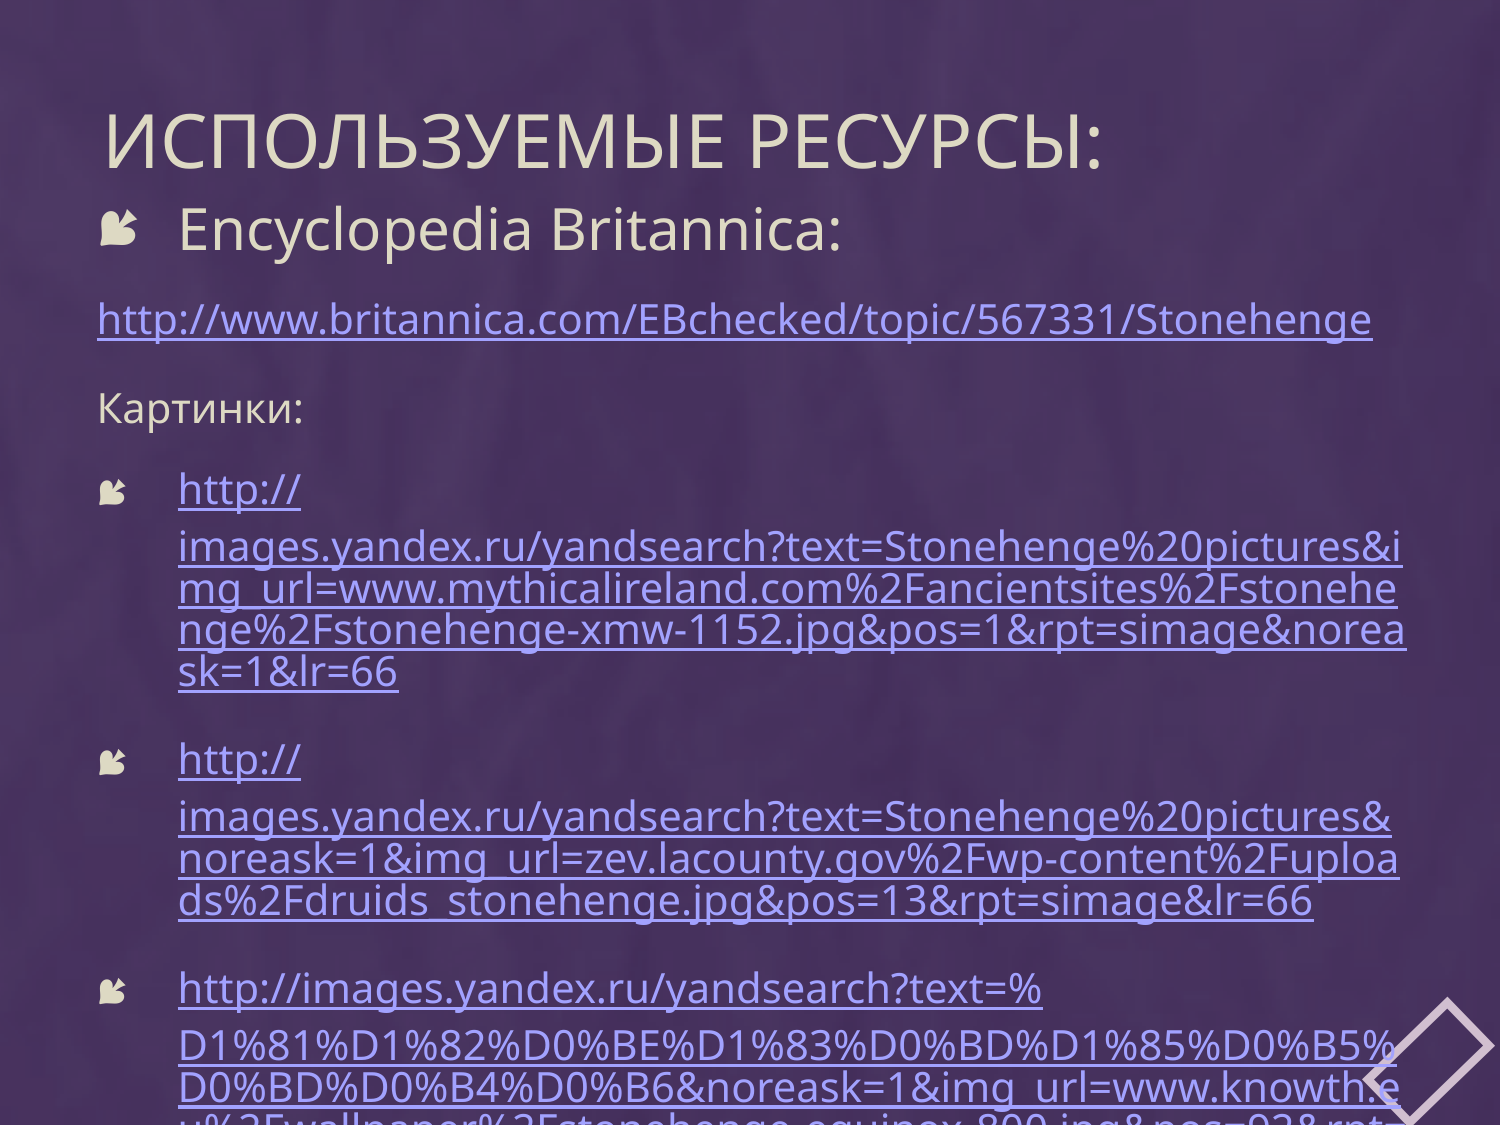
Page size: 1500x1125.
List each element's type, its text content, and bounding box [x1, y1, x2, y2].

list Encyclopedia Britannica: http://www.britannica.com/EBchecked/topic/567331/Stonehenge Картинки: http://images.yandex.ru/yandsearch?text=Stonehenge%20pictures&img_url=www.mythicalireland.com%2Fancientsites%2Fstonehenge%2Fstonehenge-xmw-1152.jpg&pos=1&rpt=simage&noreask=1&lr=66 http://images.yandex.ru/yandsearch?text=Stonehenge%20pictures&noreask=1&img_url=zev.lacounty.gov%2Fwp-content%2Fuploads%2Fdruids_stonehenge.jpg&pos=13&rpt=simage&lr=66 http://images.yandex.ru/yandsearch?text=%D1%81%D1%82%D0%BE%D1%83%D0%BD%D1%85%D0%B5%D0%BD%D0%B4%D0%B6&noreask=1&img_url=www.knowth.eu%2Fwallpaper%2Fstonehenge-equinox-800.jpg&pos=92&rpt=simage&lr=66 [81, 184, 1424, 1083]
title Используемые ресурсы: [87, 45, 1425, 233]
